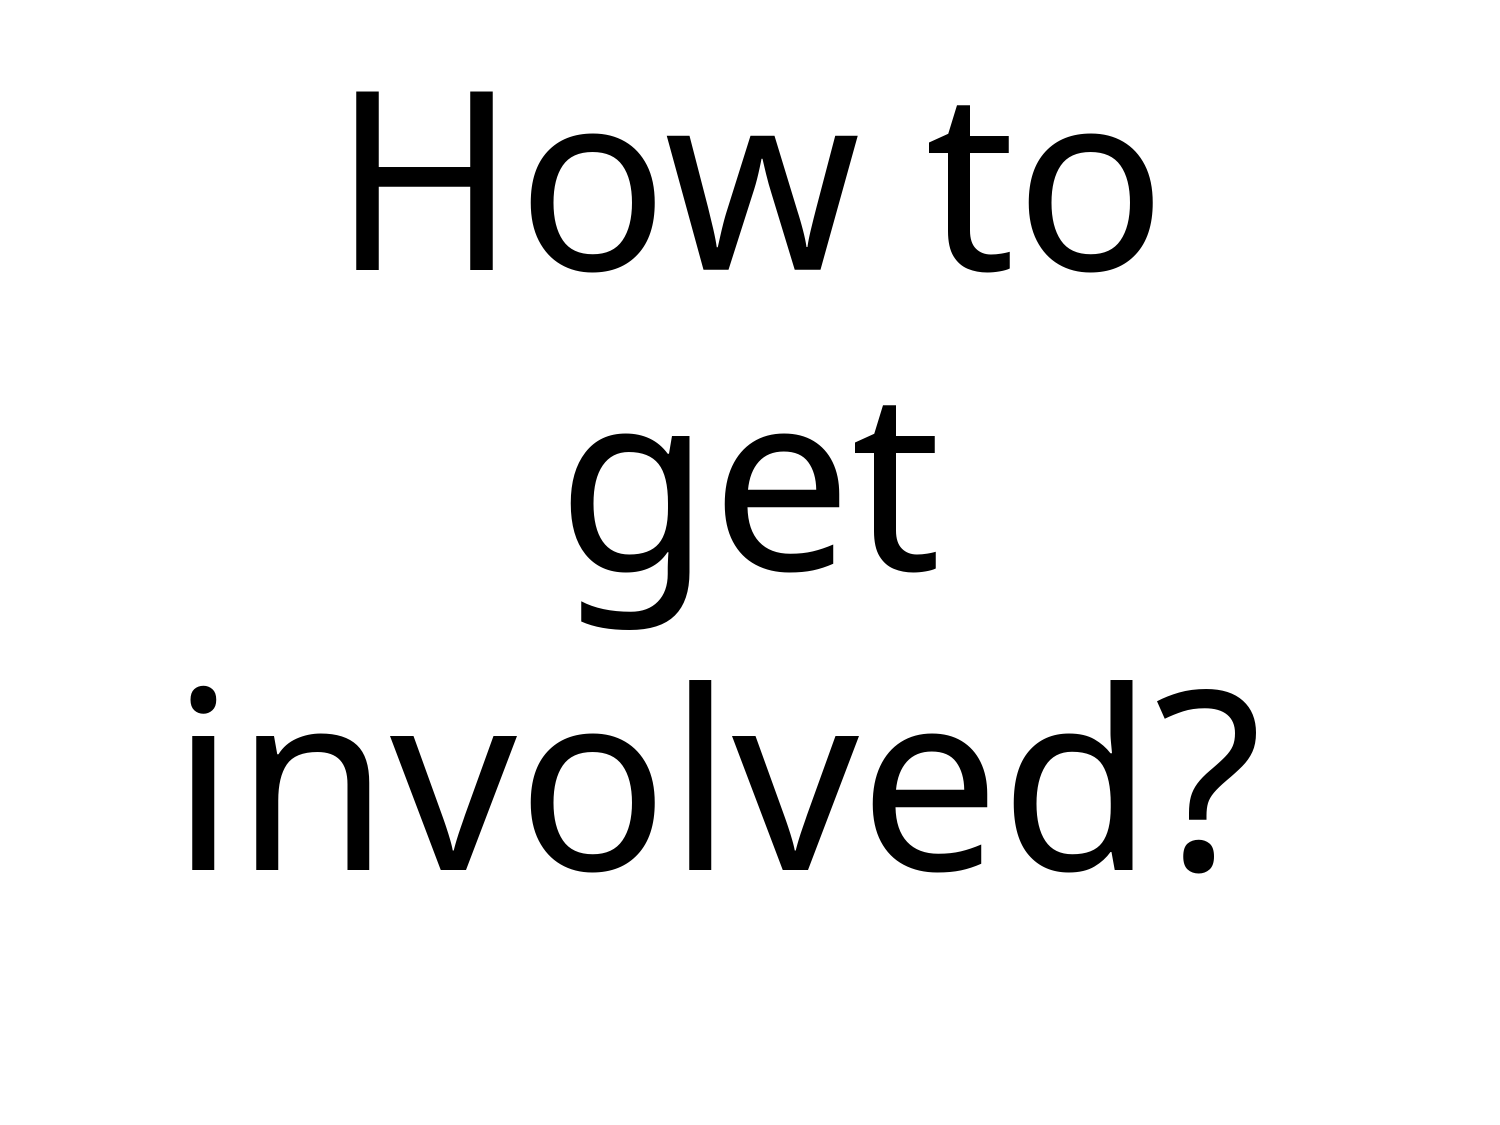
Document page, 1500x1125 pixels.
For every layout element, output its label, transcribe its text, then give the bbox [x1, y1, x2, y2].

title How to get involved? [112, 349, 1388, 591]
